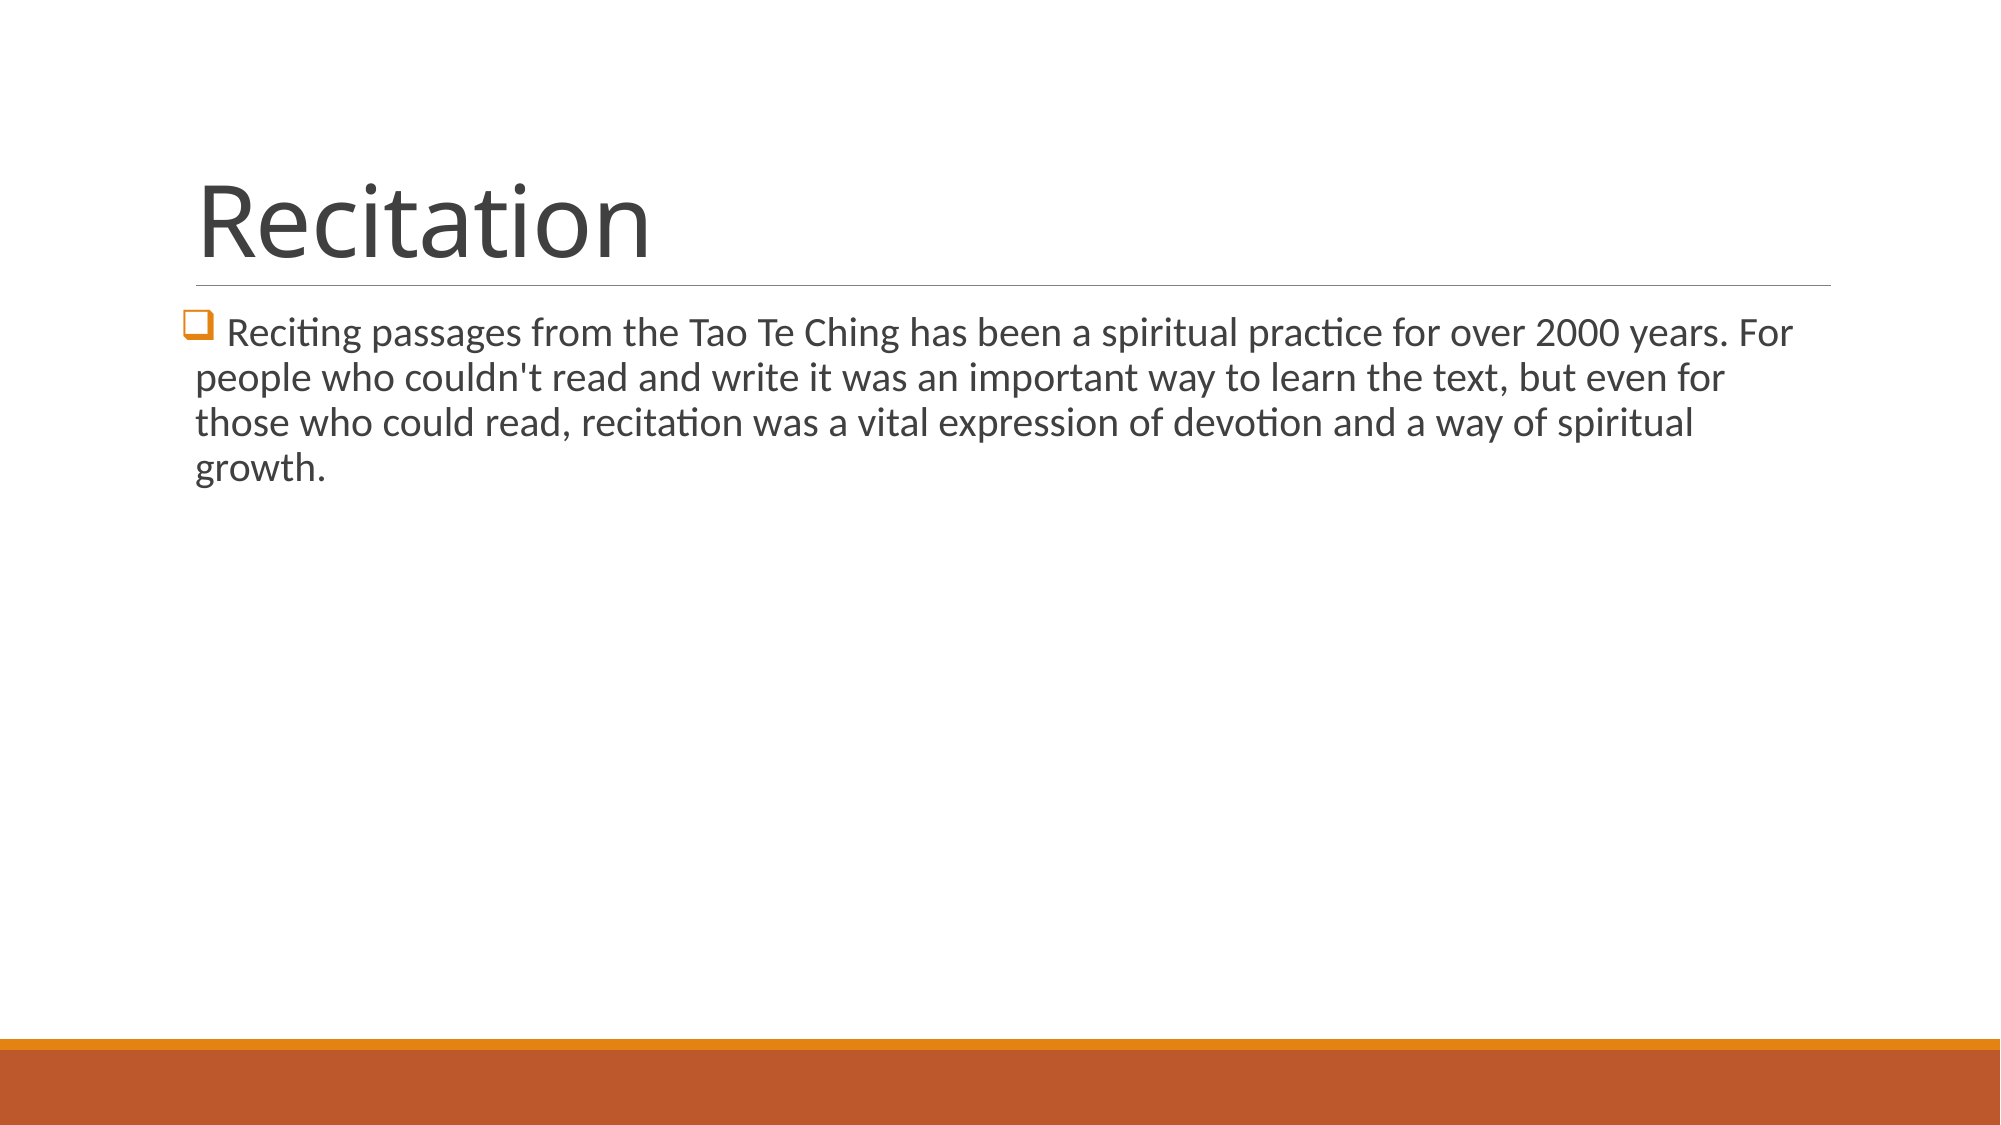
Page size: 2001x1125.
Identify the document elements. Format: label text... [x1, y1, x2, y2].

title Recitation [180, 47, 1830, 285]
list Reciting passages from the Tao Te Ching has been a spiritual practice for over 2000 years. For people who couldn't read and write it was an important way to learn the text, but even for those who could read, recitation was a vital expression of devotion and a way of spiritual growth. [180, 302, 1830, 963]
